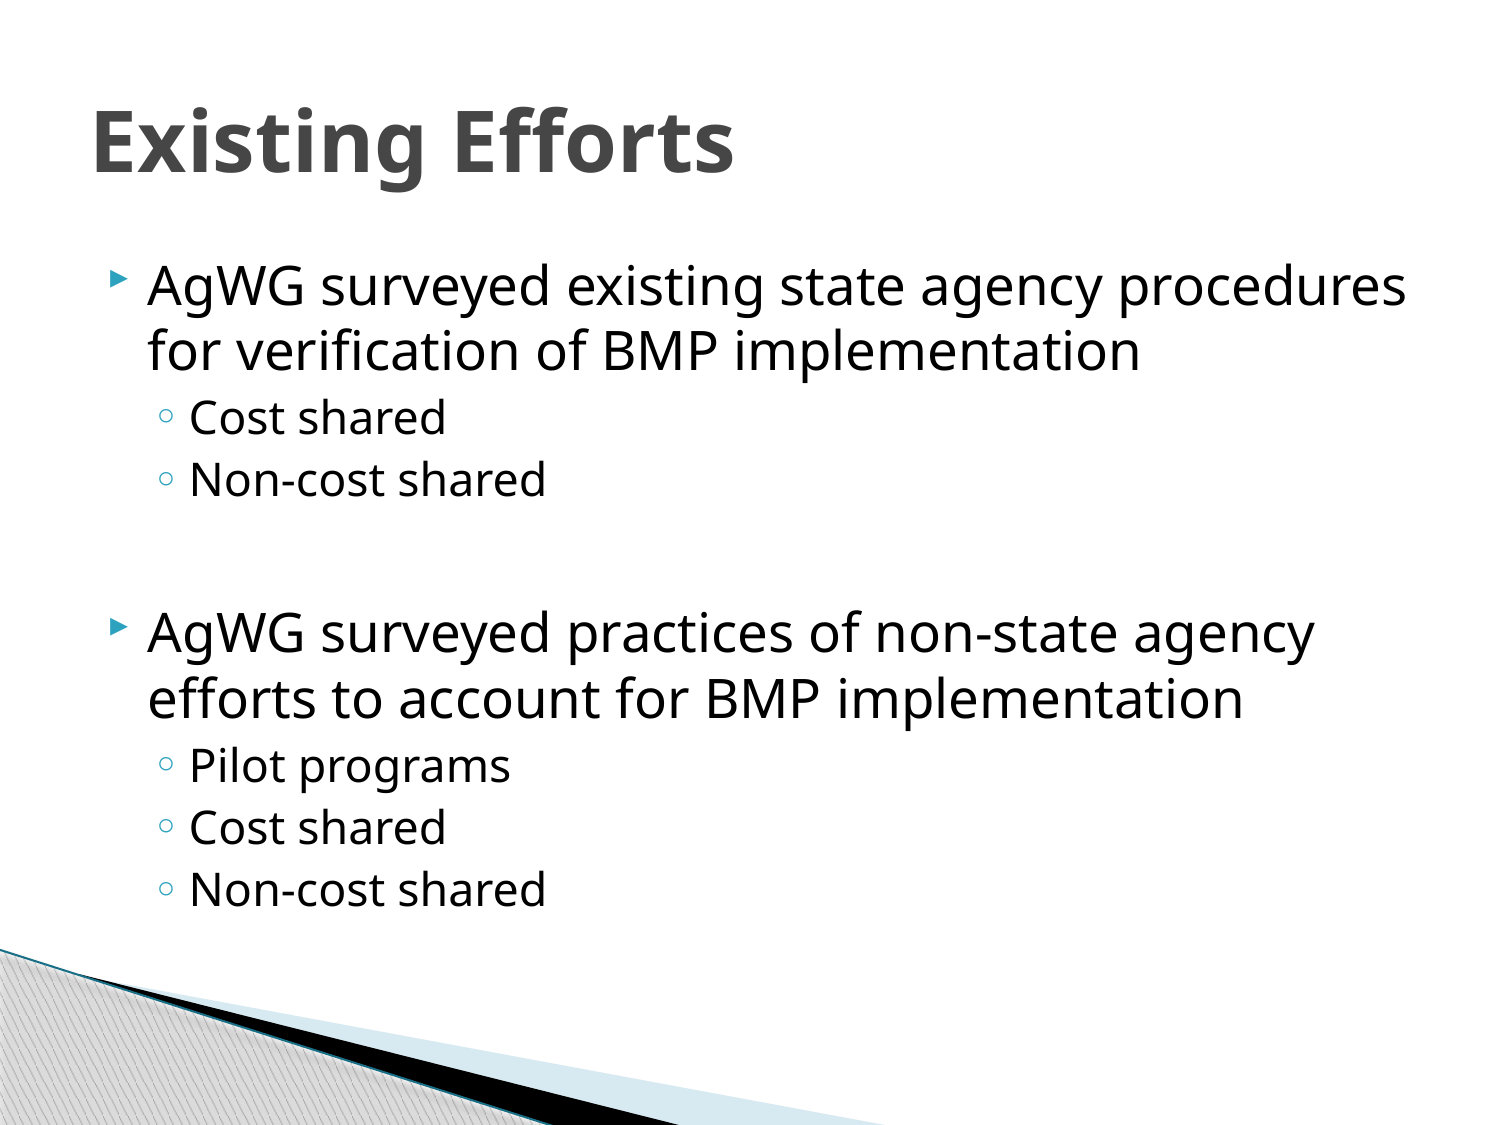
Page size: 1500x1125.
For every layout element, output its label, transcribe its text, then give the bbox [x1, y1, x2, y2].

title Existing Efforts [75, 45, 1425, 233]
list AgWG surveyed existing state agency procedures for verification of BMP implementation Cost shared Non-cost shared AgWG surveyed practices of non-state agency efforts to account for BMP implementation Pilot programs Cost shared Non-cost shared [75, 243, 1425, 986]
